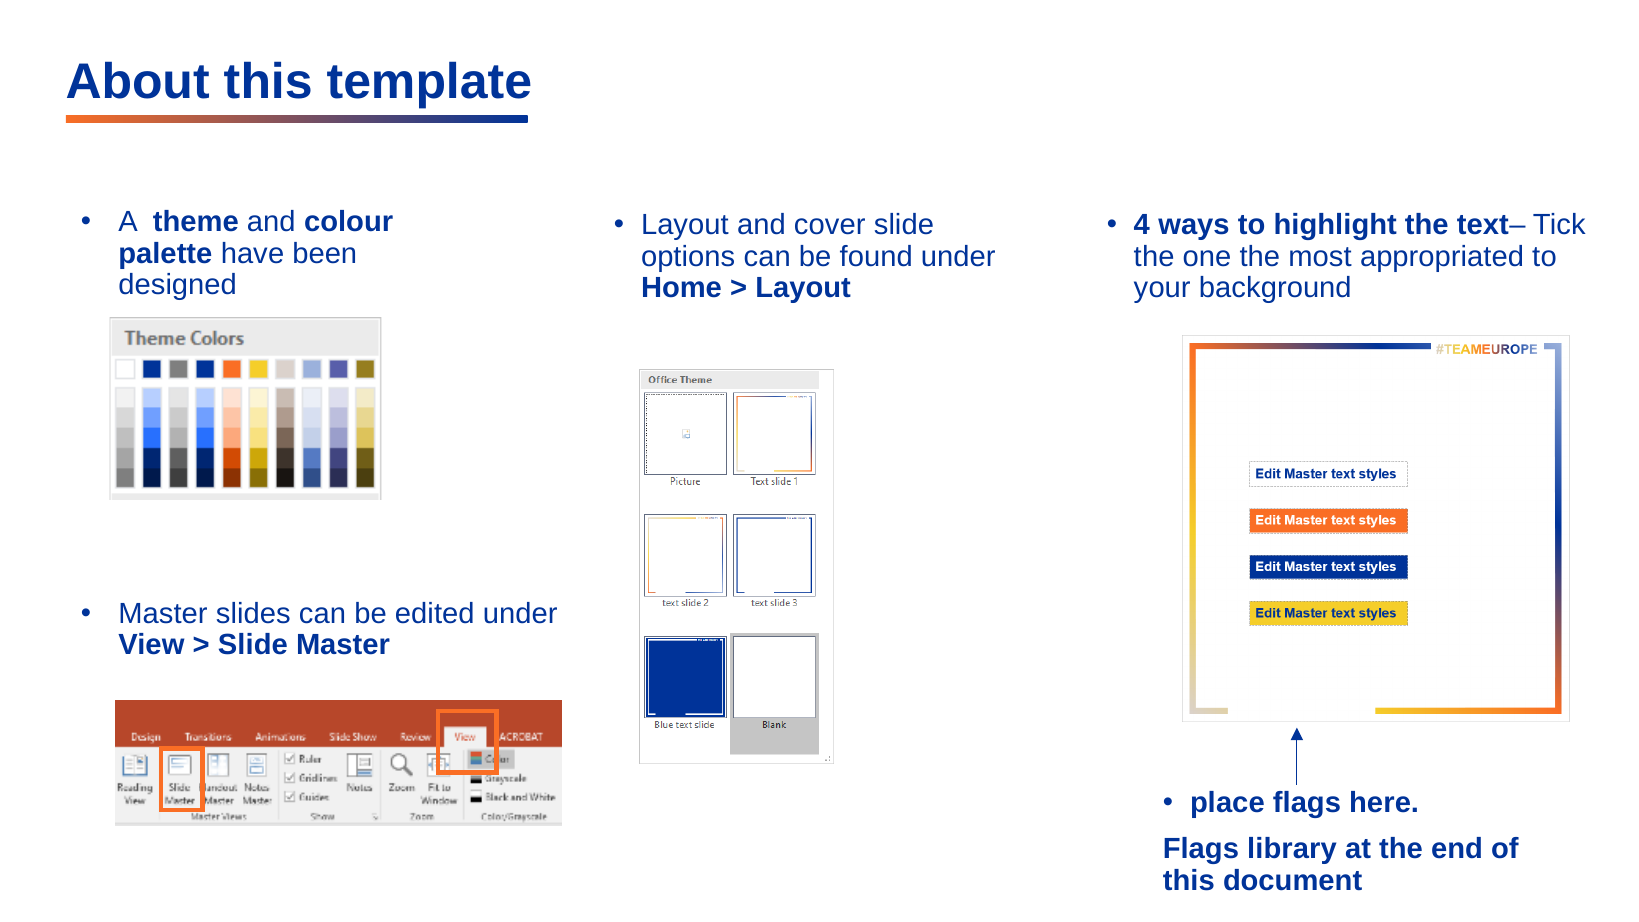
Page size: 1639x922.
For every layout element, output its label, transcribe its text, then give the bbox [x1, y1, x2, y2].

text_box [65, 591, 584, 911]
text_box [65, 114, 529, 124]
picture [639, 369, 834, 764]
picture [1182, 335, 1570, 722]
text_box 4 ways to highlight the text– Tick the one the most appropriated to your background [1092, 202, 1610, 376]
text_box About this template [50, 48, 713, 116]
text_box Layout and cover slide options can be found under Home > Layout [599, 202, 1050, 376]
picture [109, 317, 382, 500]
text_box A theme and colour palette have been designed [65, 199, 425, 373]
text_box place flags here. Flags library at the end of this document [1148, 780, 1566, 872]
